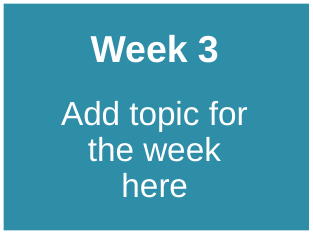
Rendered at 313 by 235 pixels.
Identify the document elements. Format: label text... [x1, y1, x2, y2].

text_box Week 3 [64, 17, 245, 78]
text_box Add topic for the week here [23, 89, 286, 212]
text_box [3, 3, 310, 231]
